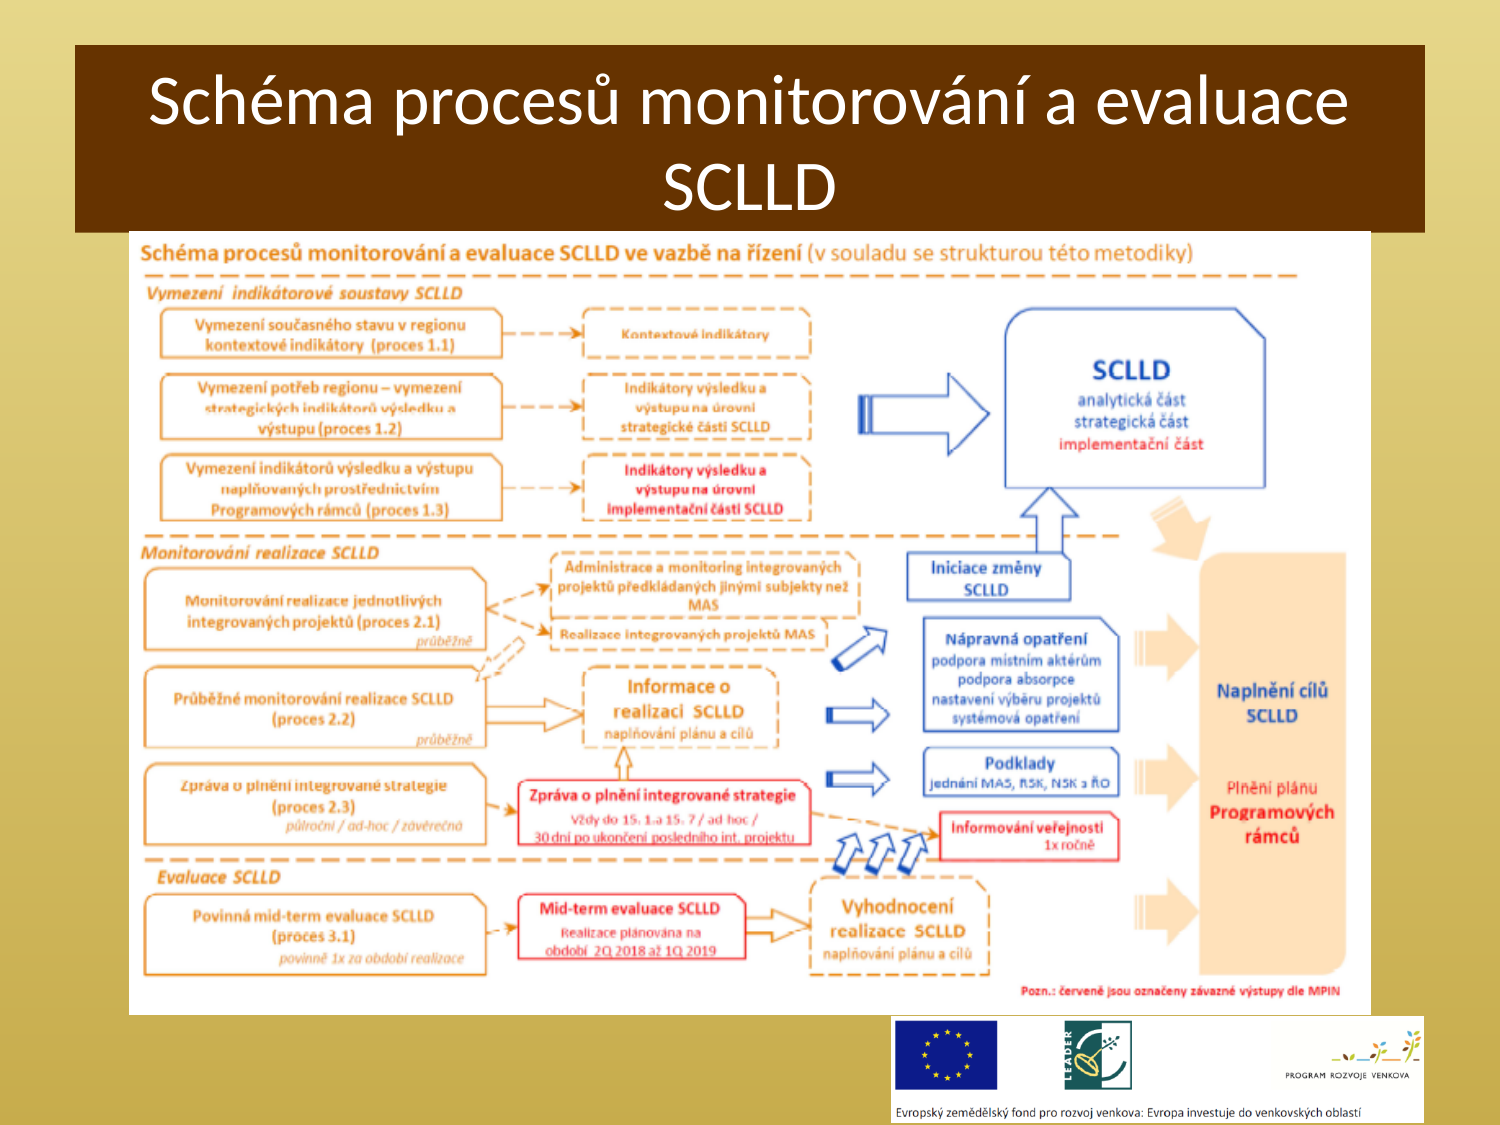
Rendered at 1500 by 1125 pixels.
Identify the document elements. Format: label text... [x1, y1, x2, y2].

picture [891, 1016, 1424, 1123]
title Schéma procesů monitorování a evaluace SCLLD [75, 45, 1425, 233]
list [129, 231, 1371, 1016]
